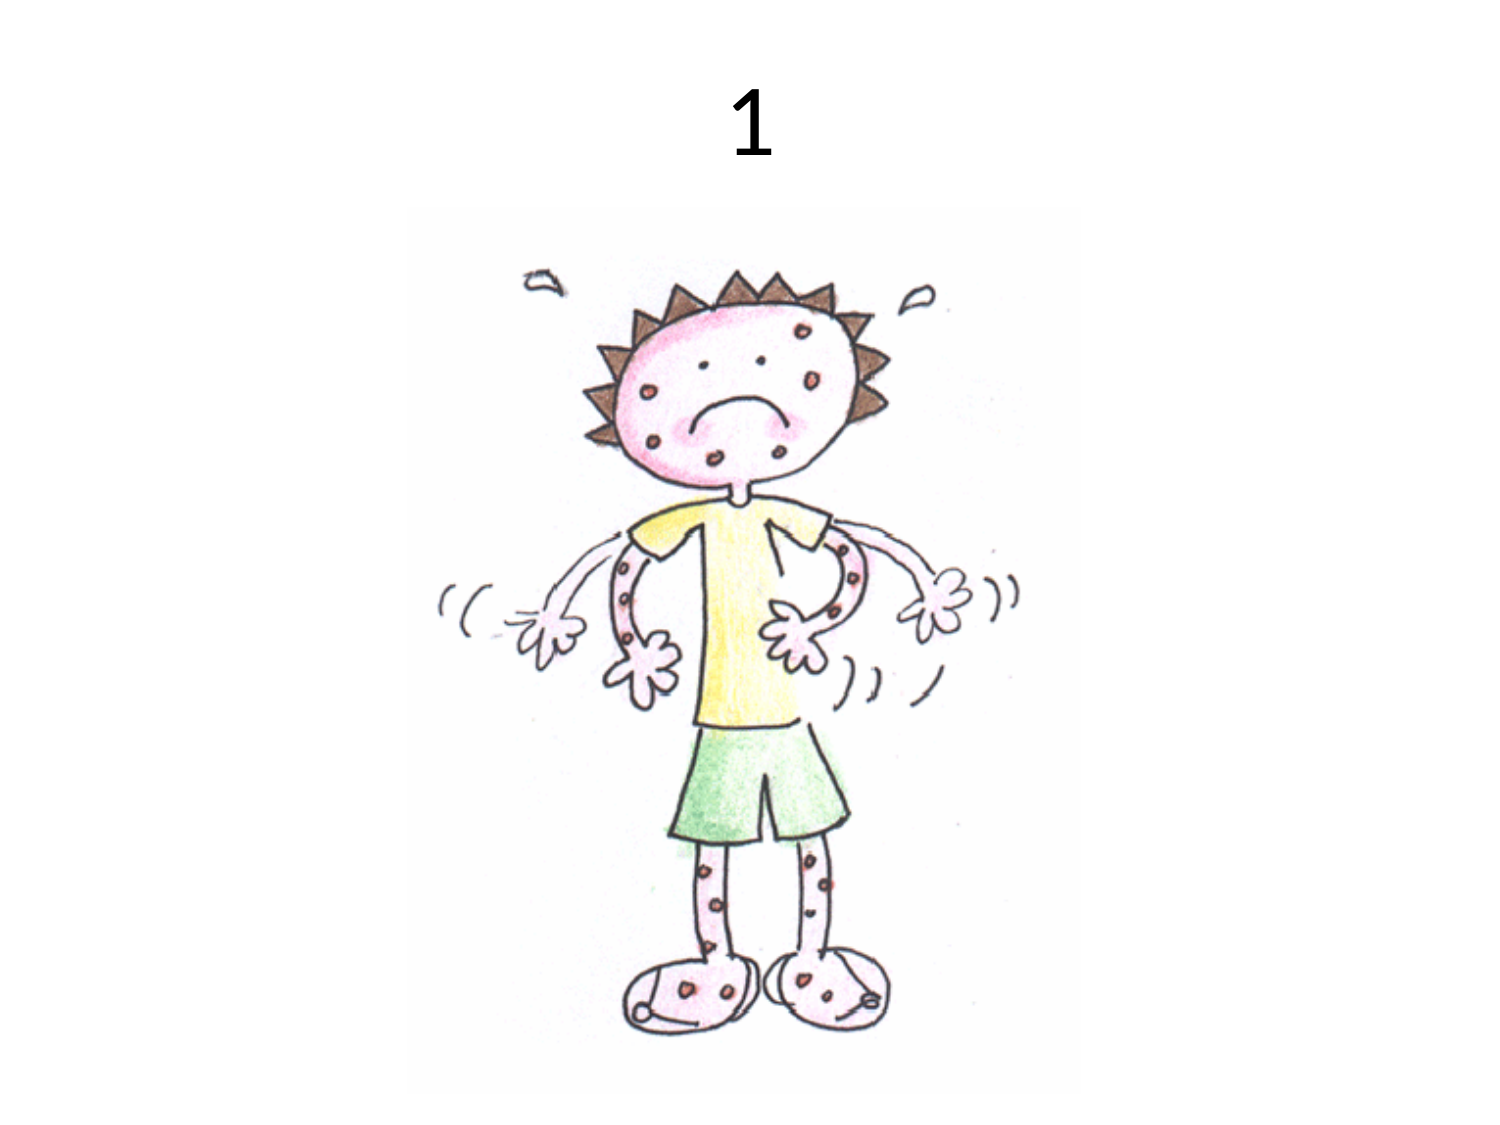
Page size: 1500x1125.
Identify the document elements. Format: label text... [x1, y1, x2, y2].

title 1 [75, 45, 1425, 184]
picture [407, 207, 1081, 1095]
